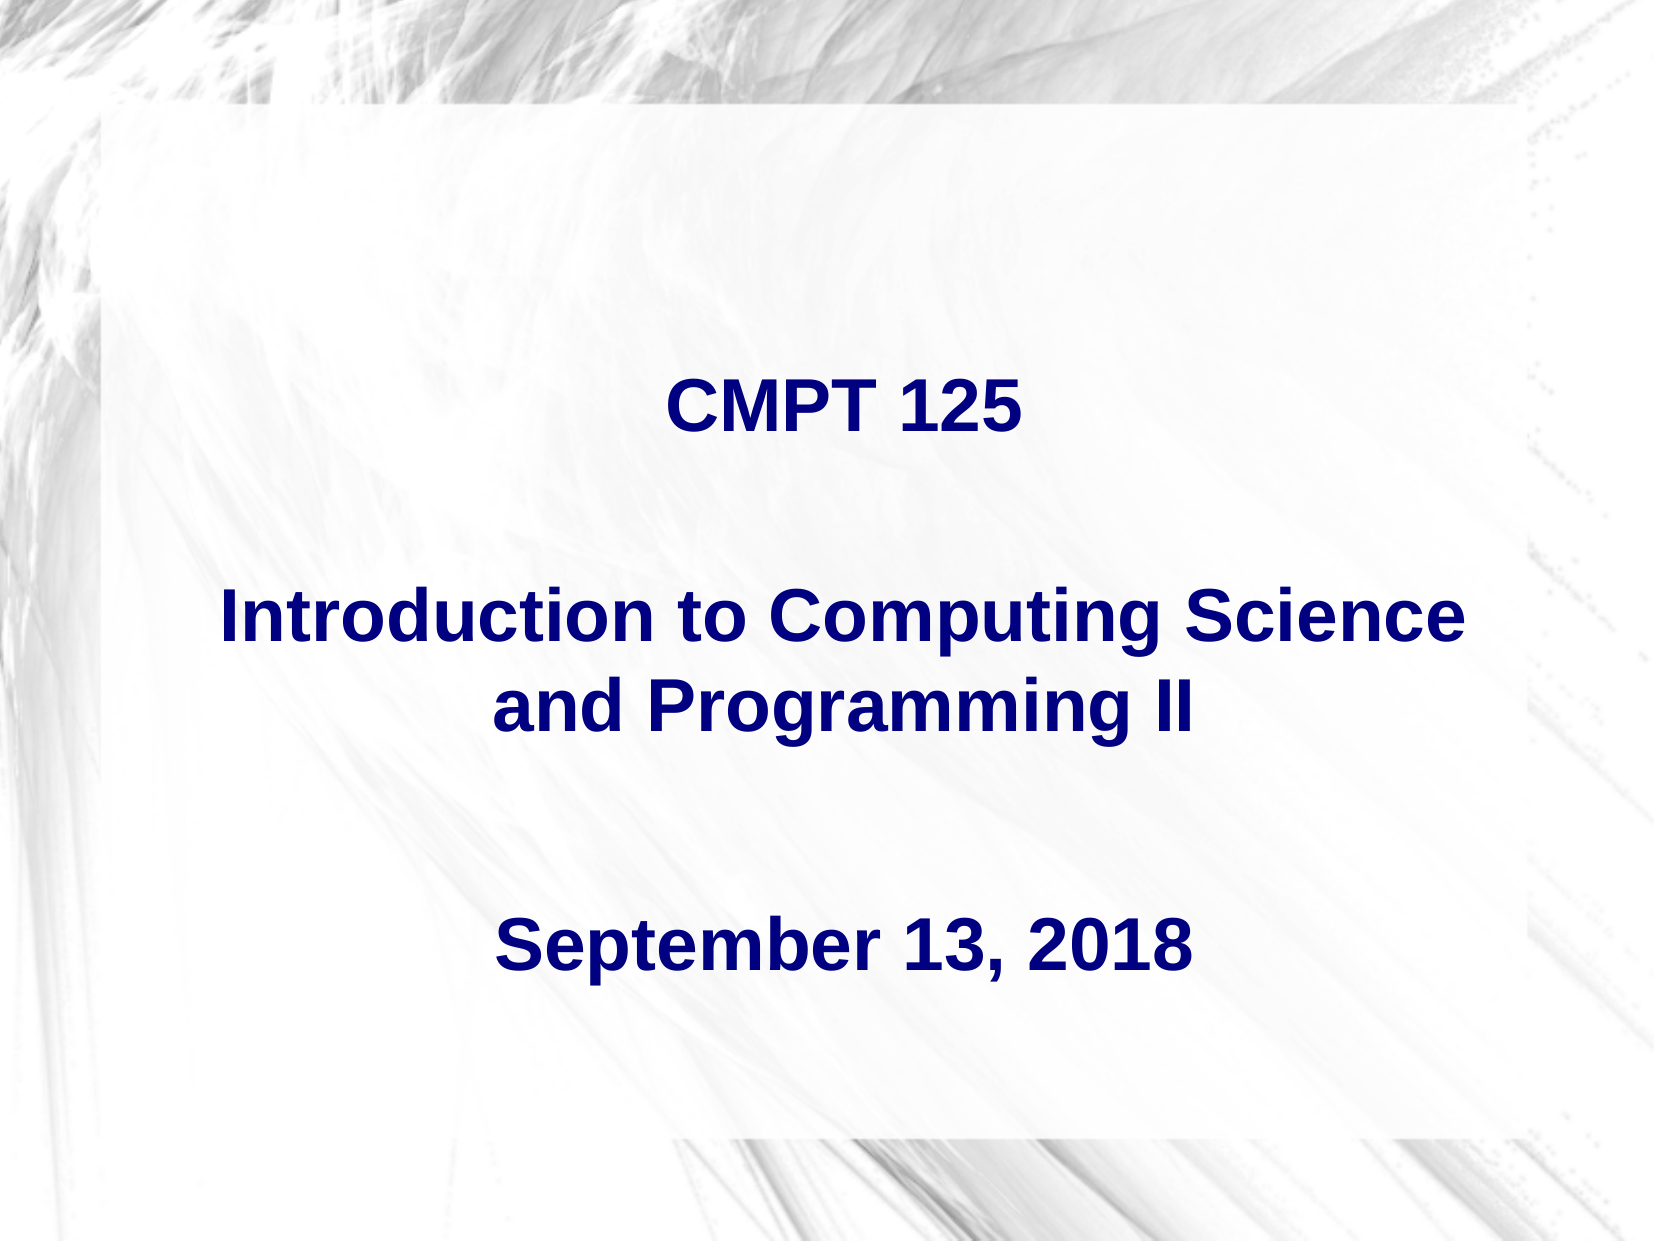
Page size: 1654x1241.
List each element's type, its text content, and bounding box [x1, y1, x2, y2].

list CMPT 125 Introduction to Computing Science and Programming II September 13, 2018 [118, 237, 1571, 1225]
picture [0, 0, 1654, 1241]
